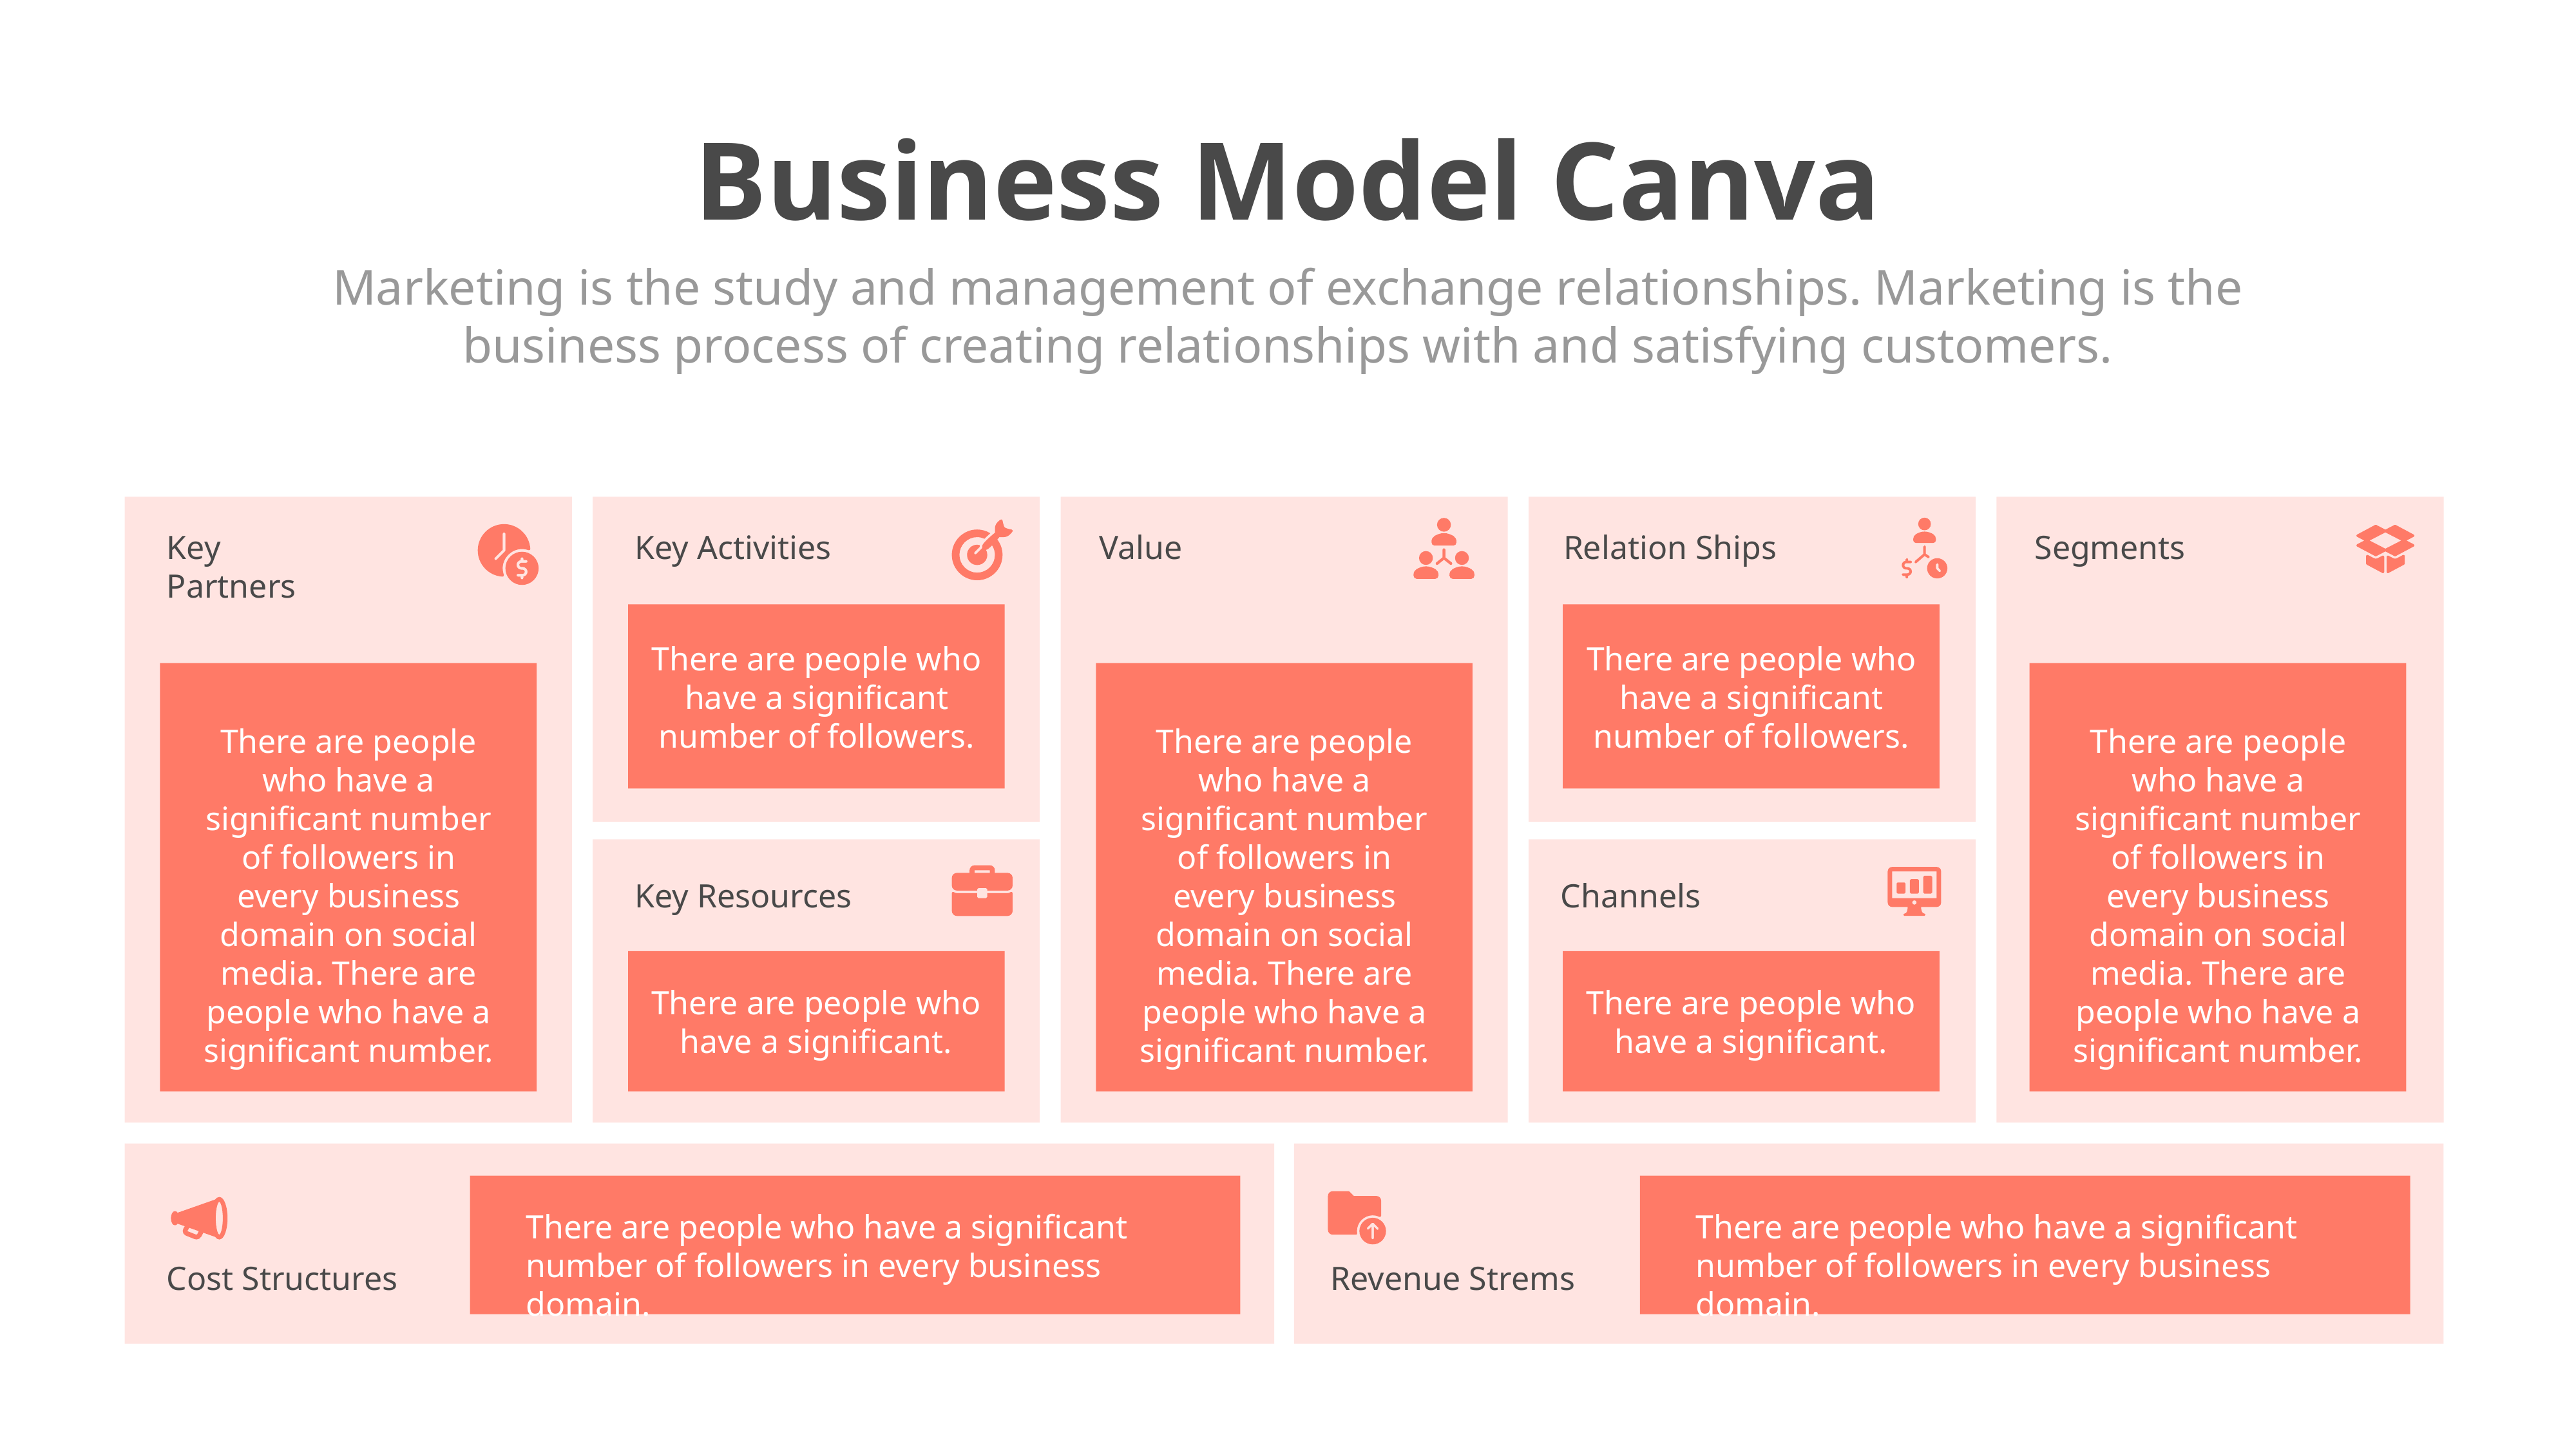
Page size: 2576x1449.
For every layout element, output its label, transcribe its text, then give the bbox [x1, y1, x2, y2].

text_box [1060, 496, 1509, 1123]
text_box Value [1090, 522, 1322, 571]
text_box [1563, 951, 1940, 1092]
text_box [1528, 838, 1976, 1123]
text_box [1328, 1191, 1386, 1245]
text_box [1996, 496, 2445, 1123]
text_box Segments [2025, 522, 2256, 571]
text_box [592, 496, 1040, 822]
text_box Channels [1550, 871, 1784, 919]
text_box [1887, 867, 1942, 916]
text_box Key Activities [625, 522, 910, 571]
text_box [1563, 604, 1940, 789]
text_box Key Partners [157, 522, 334, 609]
text_box [1528, 496, 1976, 822]
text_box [2356, 524, 2415, 573]
text_box Revenue Strems [1321, 1253, 1634, 1302]
text_box [1293, 1143, 2444, 1345]
text_box Relation Ships [1554, 522, 1838, 571]
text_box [627, 604, 1005, 789]
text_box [477, 524, 539, 585]
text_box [1413, 518, 1474, 579]
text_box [171, 1197, 228, 1240]
text_box Key Resources [625, 871, 966, 919]
text_box Cost Structures [157, 1253, 470, 1302]
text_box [951, 519, 1013, 581]
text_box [470, 1175, 1241, 1314]
text_box [592, 838, 1040, 1123]
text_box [1096, 663, 1473, 1092]
text_box [124, 496, 573, 1123]
text_box Marketing is the study and management of exchange relationships. Marketing is the business process of creating relationships with and satisfying customers. [281, 251, 2295, 377]
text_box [1639, 1175, 2410, 1314]
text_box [951, 865, 1013, 916]
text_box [1902, 517, 1948, 579]
text_box [124, 1143, 1275, 1345]
text_box Business Model Canva [685, 108, 1891, 247]
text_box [627, 951, 1005, 1092]
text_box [160, 663, 537, 1092]
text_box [2029, 663, 2407, 1092]
